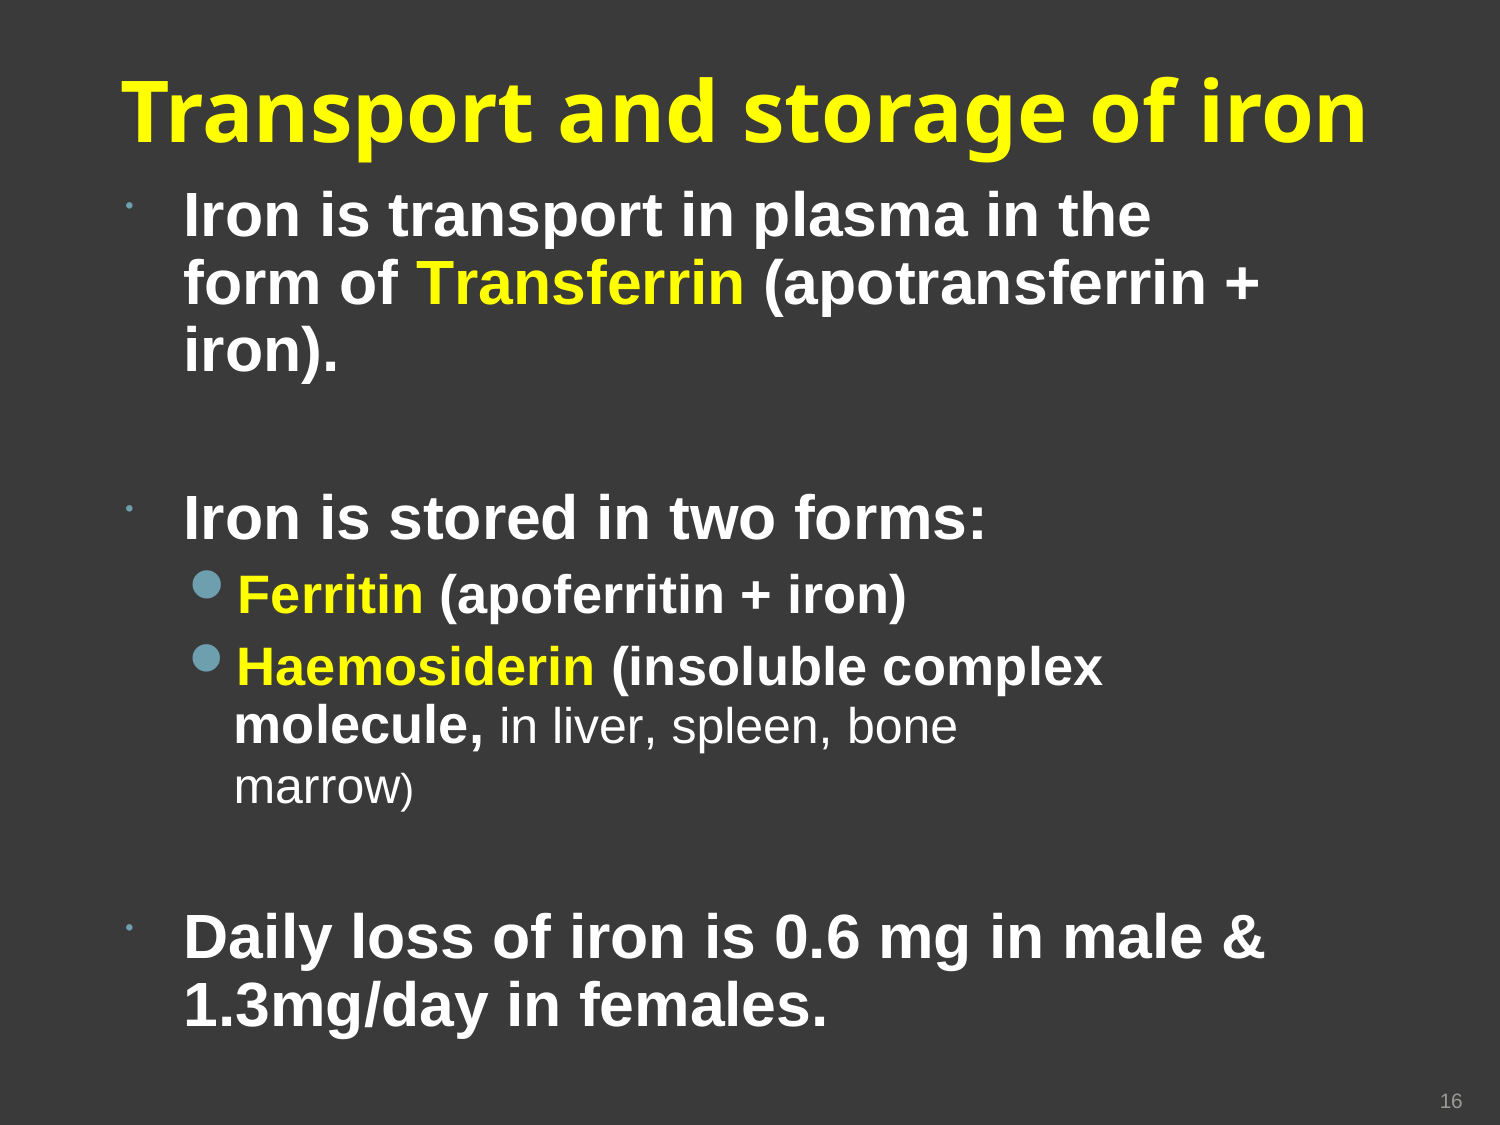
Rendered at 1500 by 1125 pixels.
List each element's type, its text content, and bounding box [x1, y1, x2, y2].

slide_number 13 [1435, 1089, 1467, 1125]
text_box Iron is transport in plasma in the form of Transferrin (apotransferrin + iron). Iron is stored in two forms: Ferritin (apoferritin + iron) Haemosiderin (insoluble complex molecule, in liver, spleen, bone marrow) Daily loss of iron is 0.6 mg in male & 1.3mg/day in females. [118, 181, 1330, 1039]
title Transport and storage of iron [117, 43, 1383, 245]
